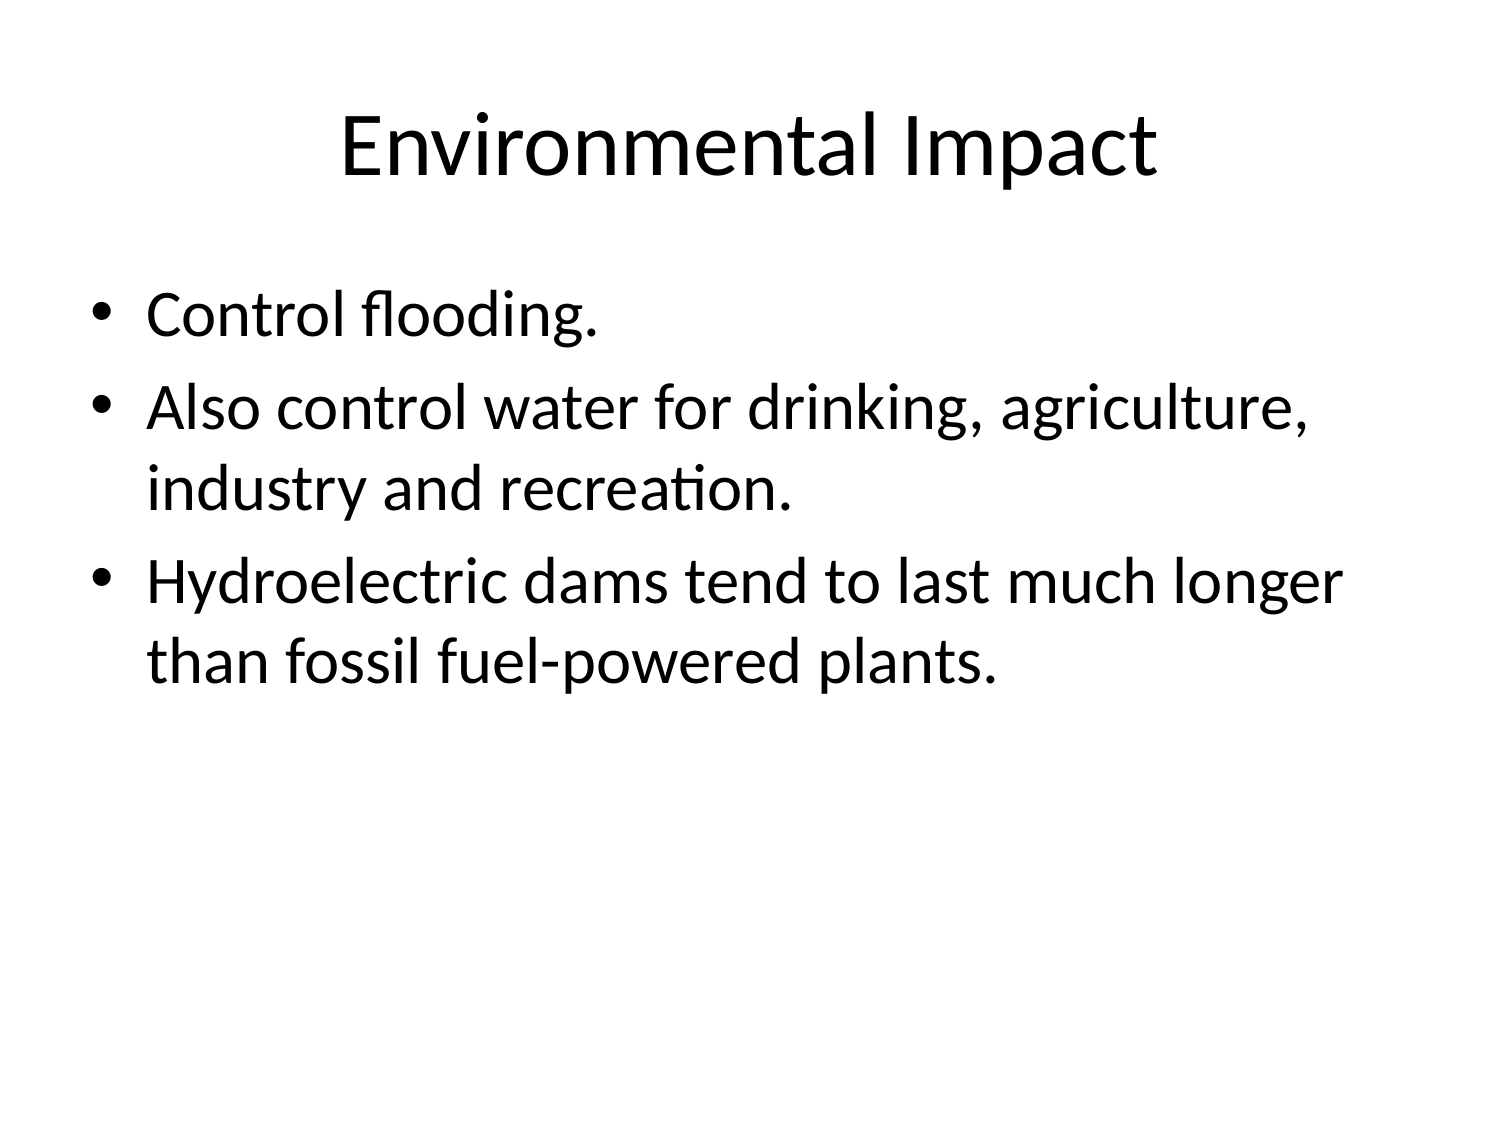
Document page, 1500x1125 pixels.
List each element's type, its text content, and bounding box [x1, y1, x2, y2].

title Environmental Impact [75, 45, 1425, 233]
list Control flooding. Also control water for drinking, agriculture, industry and recreation. Hydroelectric dams tend to last much longer than fossil fuel-powered plants. [75, 262, 1425, 1005]
